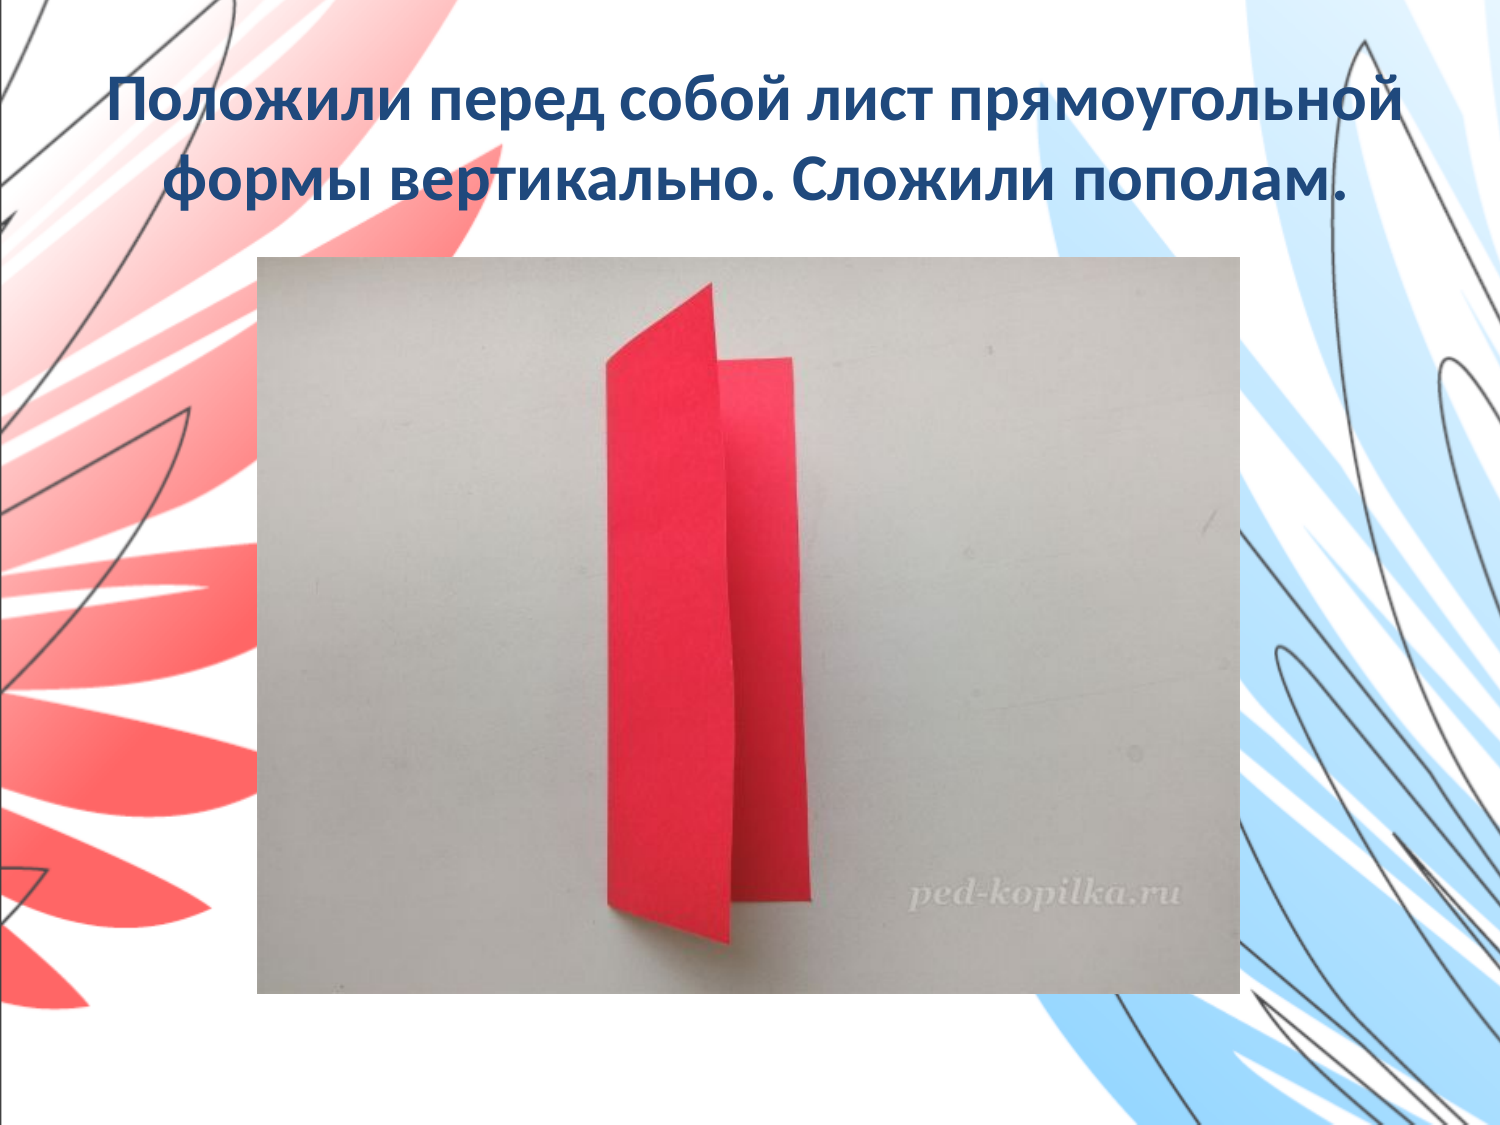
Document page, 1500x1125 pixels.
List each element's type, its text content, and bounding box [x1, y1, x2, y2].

text_box Положили перед собой лист прямоугольной формы вертикально. Сложили пополам. [46, 46, 1465, 222]
picture [0, 0, 1500, 1125]
